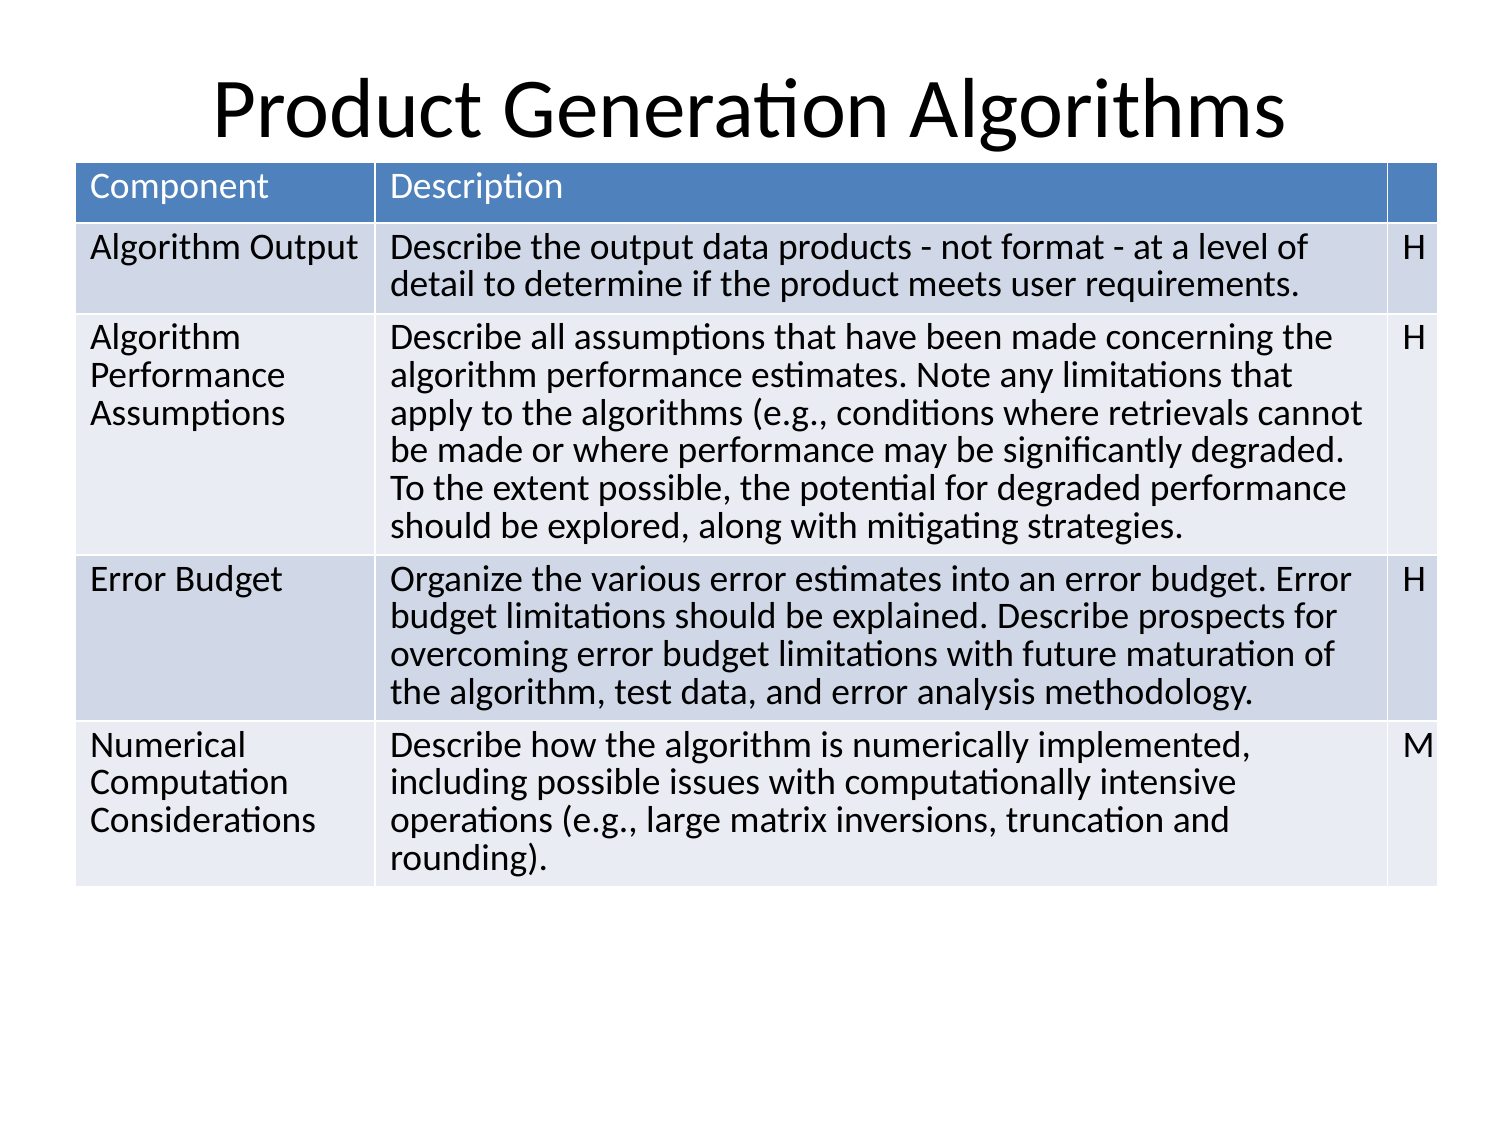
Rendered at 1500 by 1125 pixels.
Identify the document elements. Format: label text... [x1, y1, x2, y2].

table_header [1388, 163, 1437, 222]
table_cell Error Budget [76, 556, 374, 720]
table_cell H [1388, 315, 1437, 554]
table_cell Describe all assumptions that have been made concerning the algorithm performance estimates. Note any limitations that apply to the algorithms (e.g., conditions where retrievals cannot be made or where performance may be significantly degraded. To the extent possible, the potential for degraded performance should be explored, along with mitigating strategies. [376, 315, 1387, 554]
table_cell Describe how the algorithm is numerically implemented, including possible issues with computationally intensive operations (e.g., large matrix inversions, truncation and rounding). [376, 722, 1387, 886]
table_cell M [1388, 722, 1437, 886]
table_header Description [376, 163, 1387, 222]
table_cell Organize the various error estimates into an error budget. Error budget limitations should be explained. Describe prospects for overcoming error budget limitations with future maturation of the algorithm, test data, and error analysis methodology. [376, 556, 1387, 720]
table_cell H [1388, 224, 1437, 313]
table_cell Algorithm Performance Assumptions [76, 315, 374, 554]
table_cell Describe the output data products - not format - at a level of detail to determine if the product meets user requirements. [376, 224, 1387, 313]
table_cell Numerical Computation Considerations [76, 722, 374, 886]
table_header Component [76, 163, 374, 222]
table_cell Algorithm Output [76, 224, 374, 313]
title Product Generation Algorithms [74, 44, 1426, 162]
table_cell H [1388, 556, 1437, 720]
